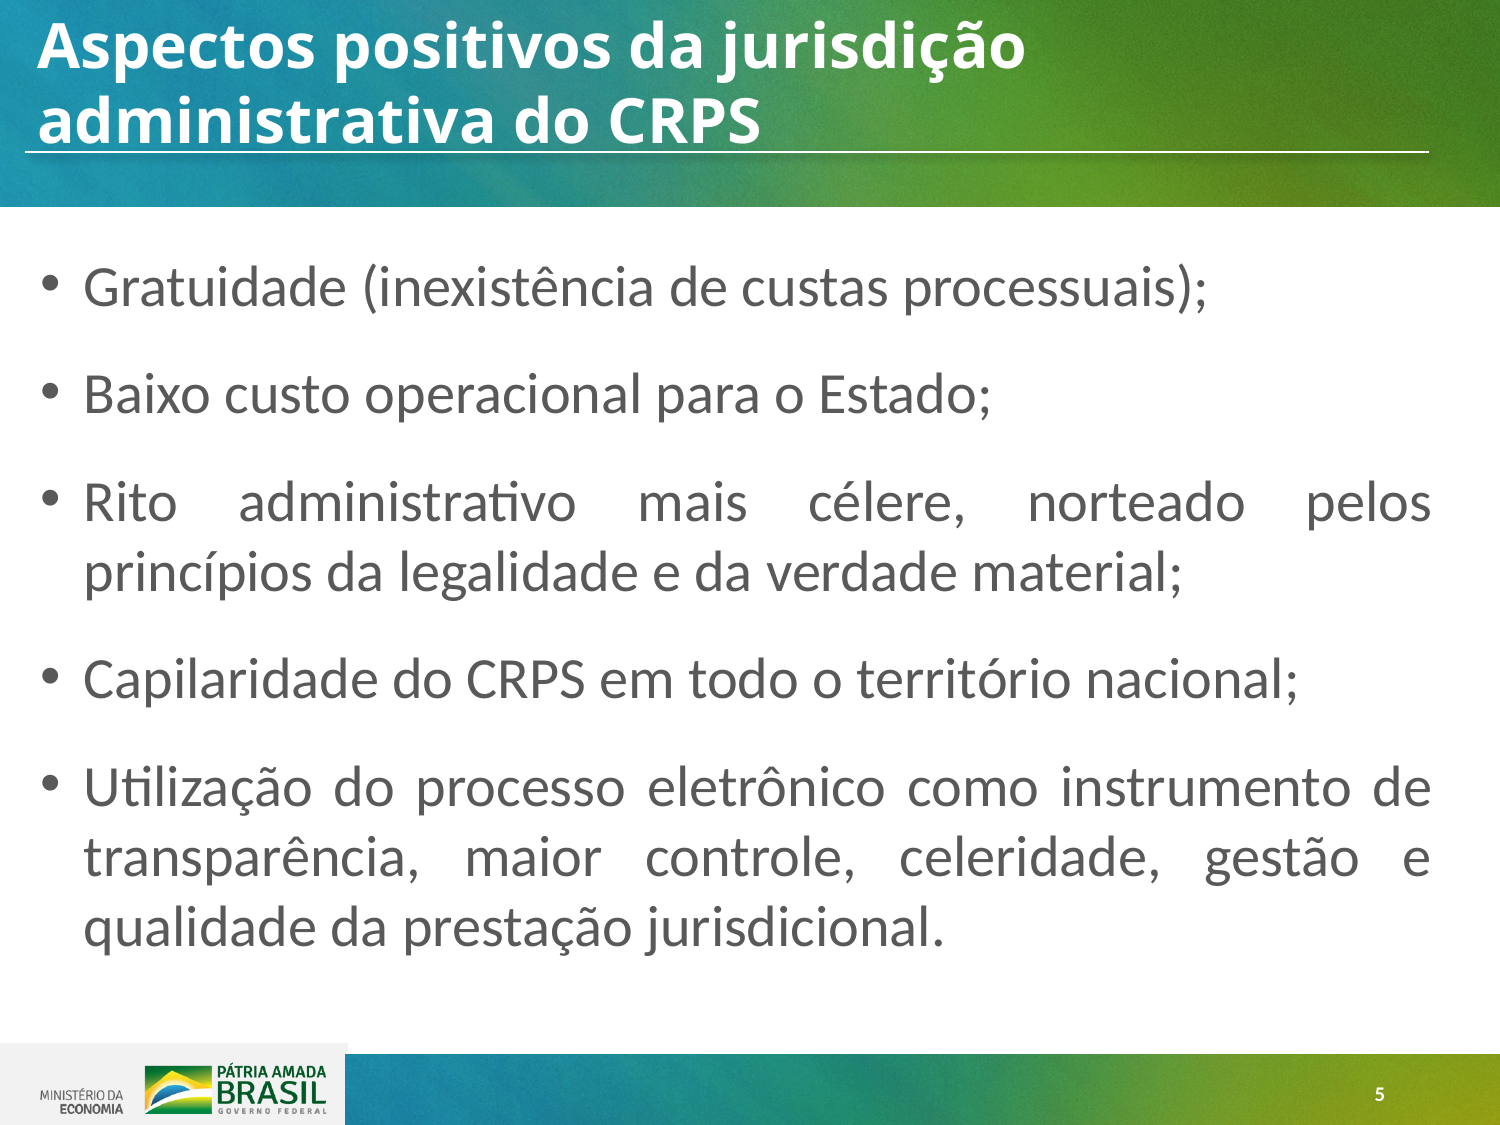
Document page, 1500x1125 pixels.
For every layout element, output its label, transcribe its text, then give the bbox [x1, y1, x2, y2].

text_box Gratuidade (inexistência de custas processuais); Baixo custo operacional para o Estado; Rito administrativo mais célere, norteado pelos princípios da legalidade e da verdade material; Capilaridade do CRPS em todo o território nacional; Utilização do processo eletrônico como instrumento de transparência, maior controle, celeridade, gestão e qualidade da prestação jurisdicional. [25, 240, 1448, 966]
picture [0, 0, 1500, 207]
picture [345, 1054, 1500, 1125]
picture [36, 1052, 330, 1122]
